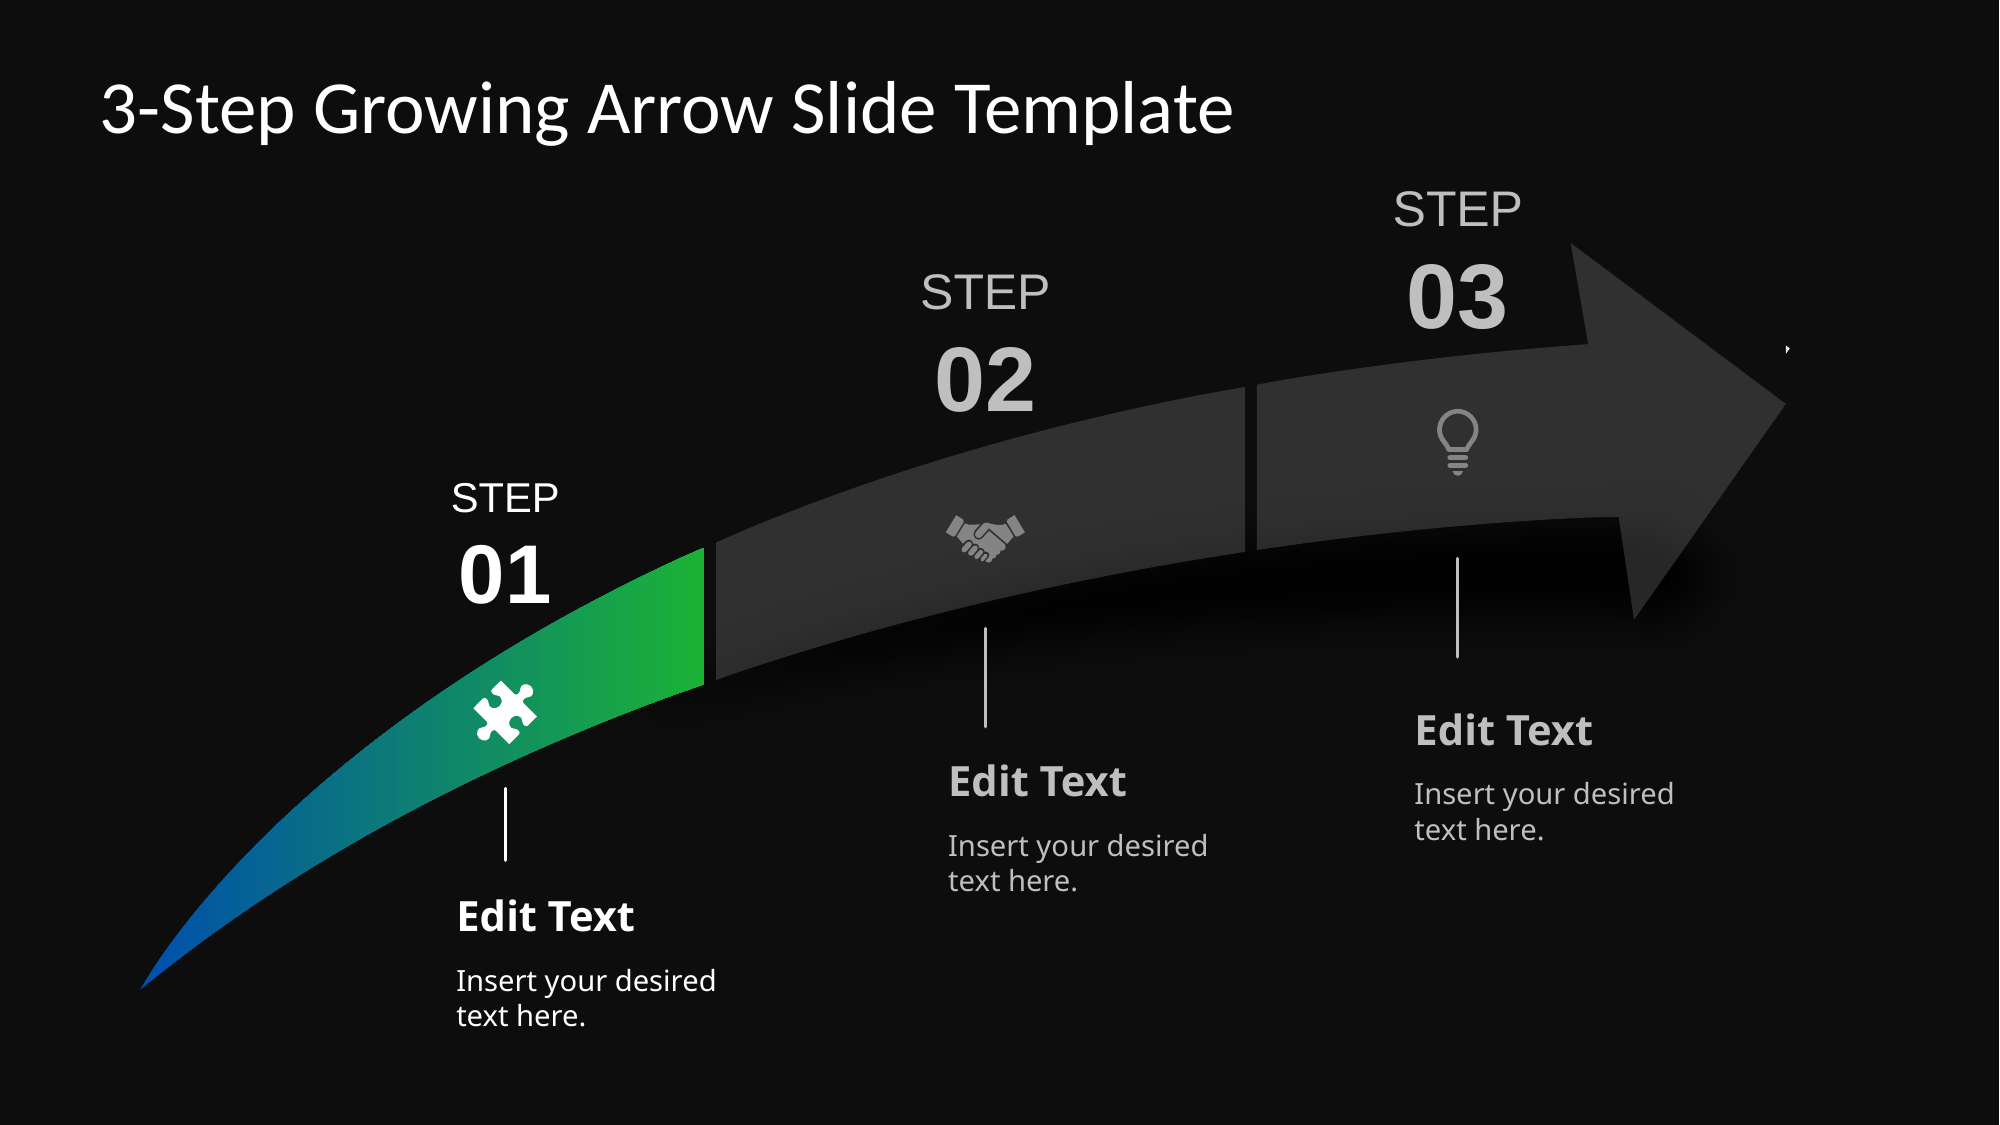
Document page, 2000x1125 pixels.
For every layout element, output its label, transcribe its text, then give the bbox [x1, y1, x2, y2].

text_box Insert your desired text here. [456, 1001, 733, 1040]
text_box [945, 514, 1026, 563]
title 3-Step Growing Arrow Slide Template [99, 45, 1900, 162]
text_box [1436, 408, 1479, 476]
text_box STEP 03 [1354, 186, 1562, 242]
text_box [139, 242, 1786, 990]
